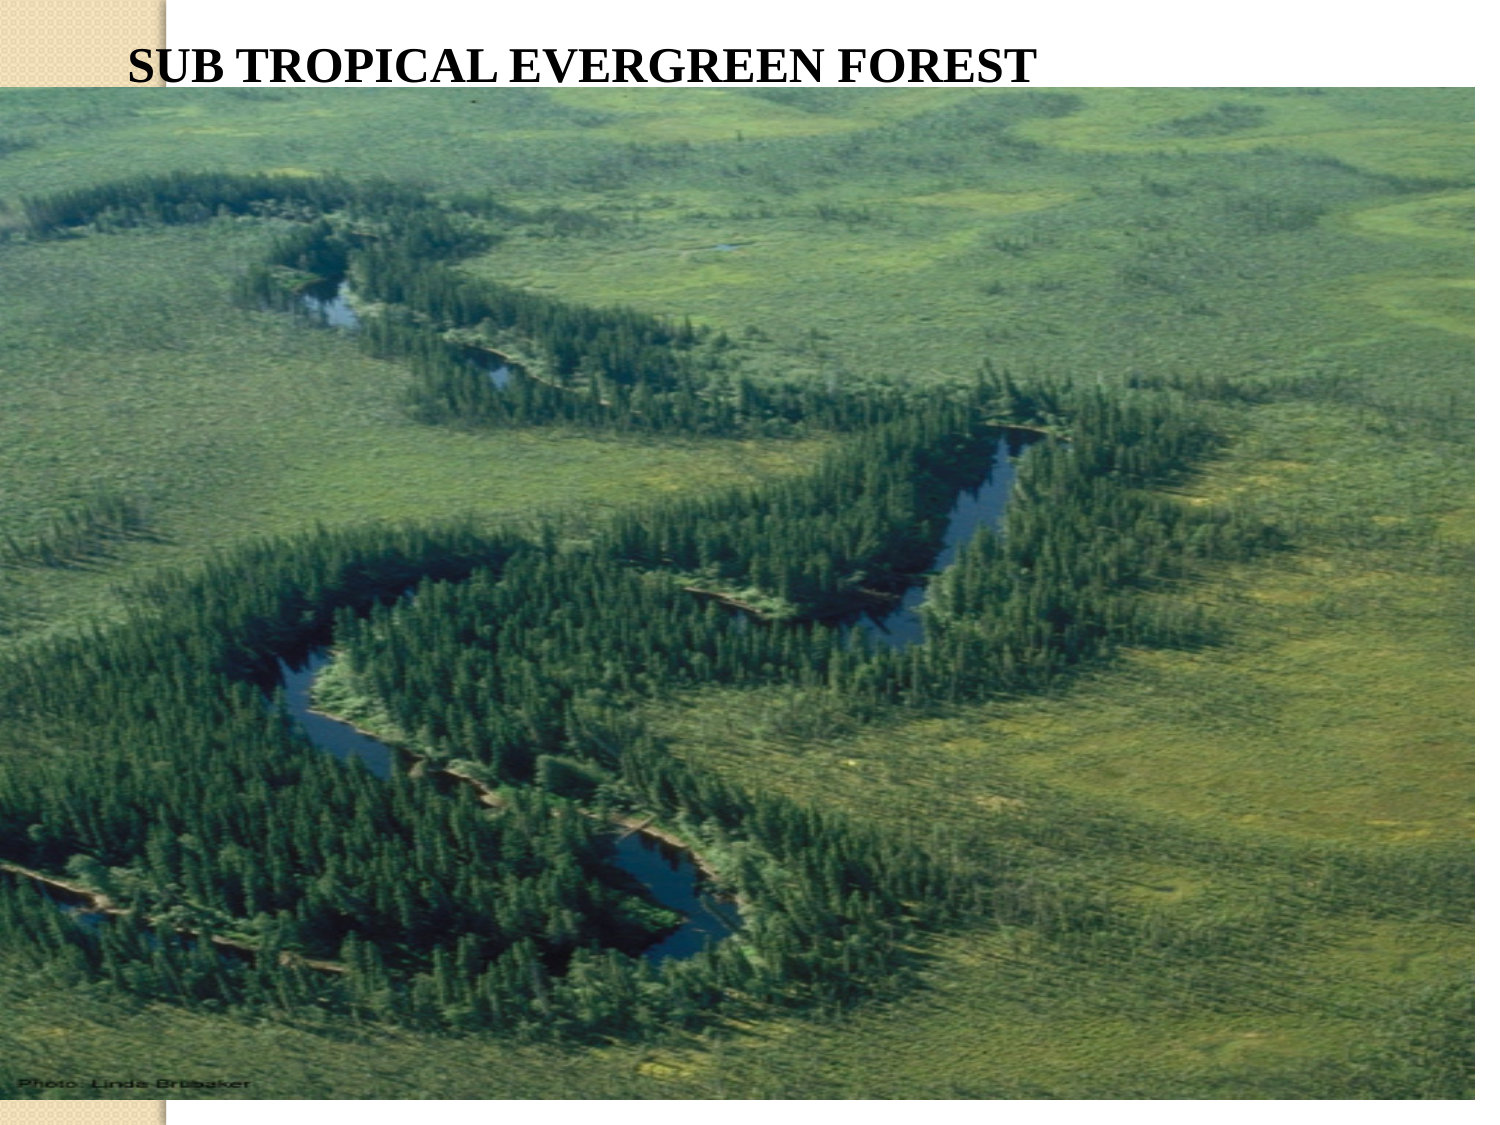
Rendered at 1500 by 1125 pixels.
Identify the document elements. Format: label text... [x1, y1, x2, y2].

text_box SUB TROPICAL EVERGREEN FOREST [112, 24, 1125, 83]
picture [0, 87, 1476, 1101]
